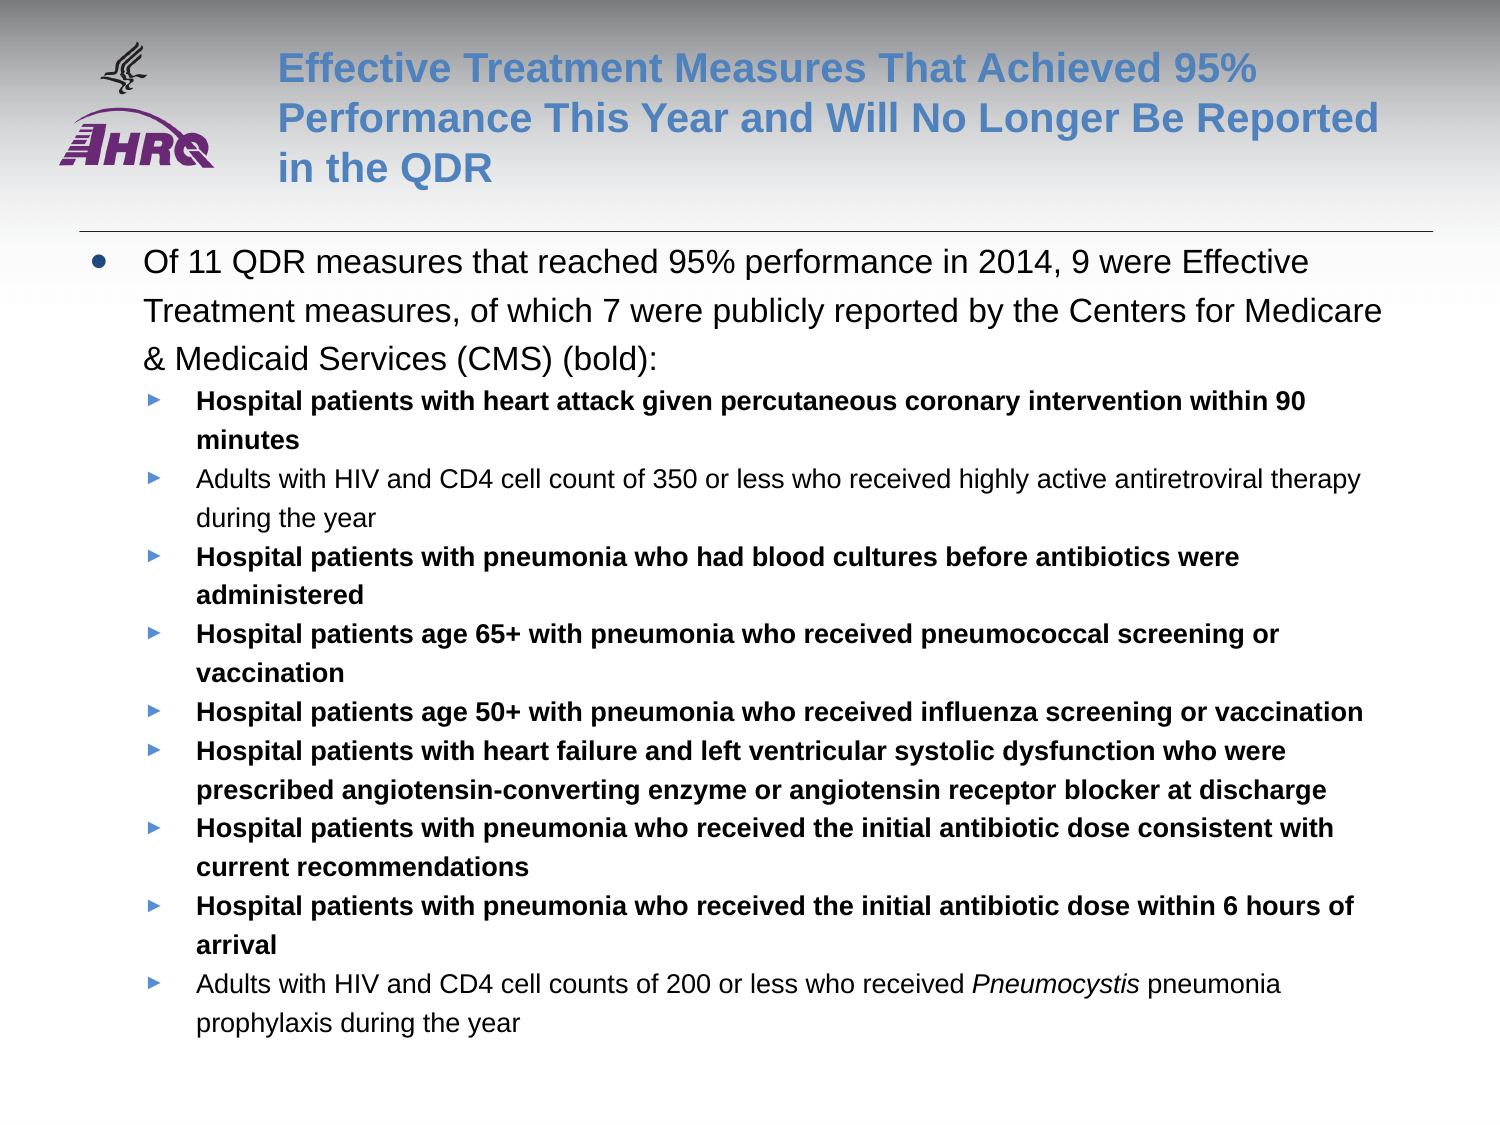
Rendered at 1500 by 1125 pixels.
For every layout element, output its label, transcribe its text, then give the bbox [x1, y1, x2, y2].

title Effective Treatment Measures That Achieved 95% Performance This Year and Will No Longer Be Reported in the QDR [262, 45, 1425, 188]
list Of 11 QDR measures that reached 95% performance in 2014, 9 were Effective Treatment measures, of which 7 were publicly reported by the Centers for Medicare & Medicaid Services (CMS) (bold): Hospital patients with heart attack given percutaneous coronary intervention within 90 minutes Adults with HIV and CD4 cell count of 350 or less who received highly active antiretroviral therapy during the year Hospital patients with pneumonia who had blood cultures before antibiotics were administered Hospital patients age 65+ with pneumonia who received pneumococcal screening or vaccination Hospital patients age 50+ with pneumonia who received influenza screening or vaccination Hospital patients with heart failure and left ventricular systolic dysfunction who were prescribed angiotensin-converting enzyme or angiotensin receptor blocker at discharge Hospital patients with pneumonia who received the initial antibiotic dose consistent with current recommendations Hospital patients with pneumonia who received the initial antibiotic dose within 6 hours of arrival Adults with HIV and CD4 cell counts of 200 or less who received Pneumocystis pneumonia prophylaxis during the year [75, 224, 1425, 1063]
picture [0, 0, 1500, 1125]
